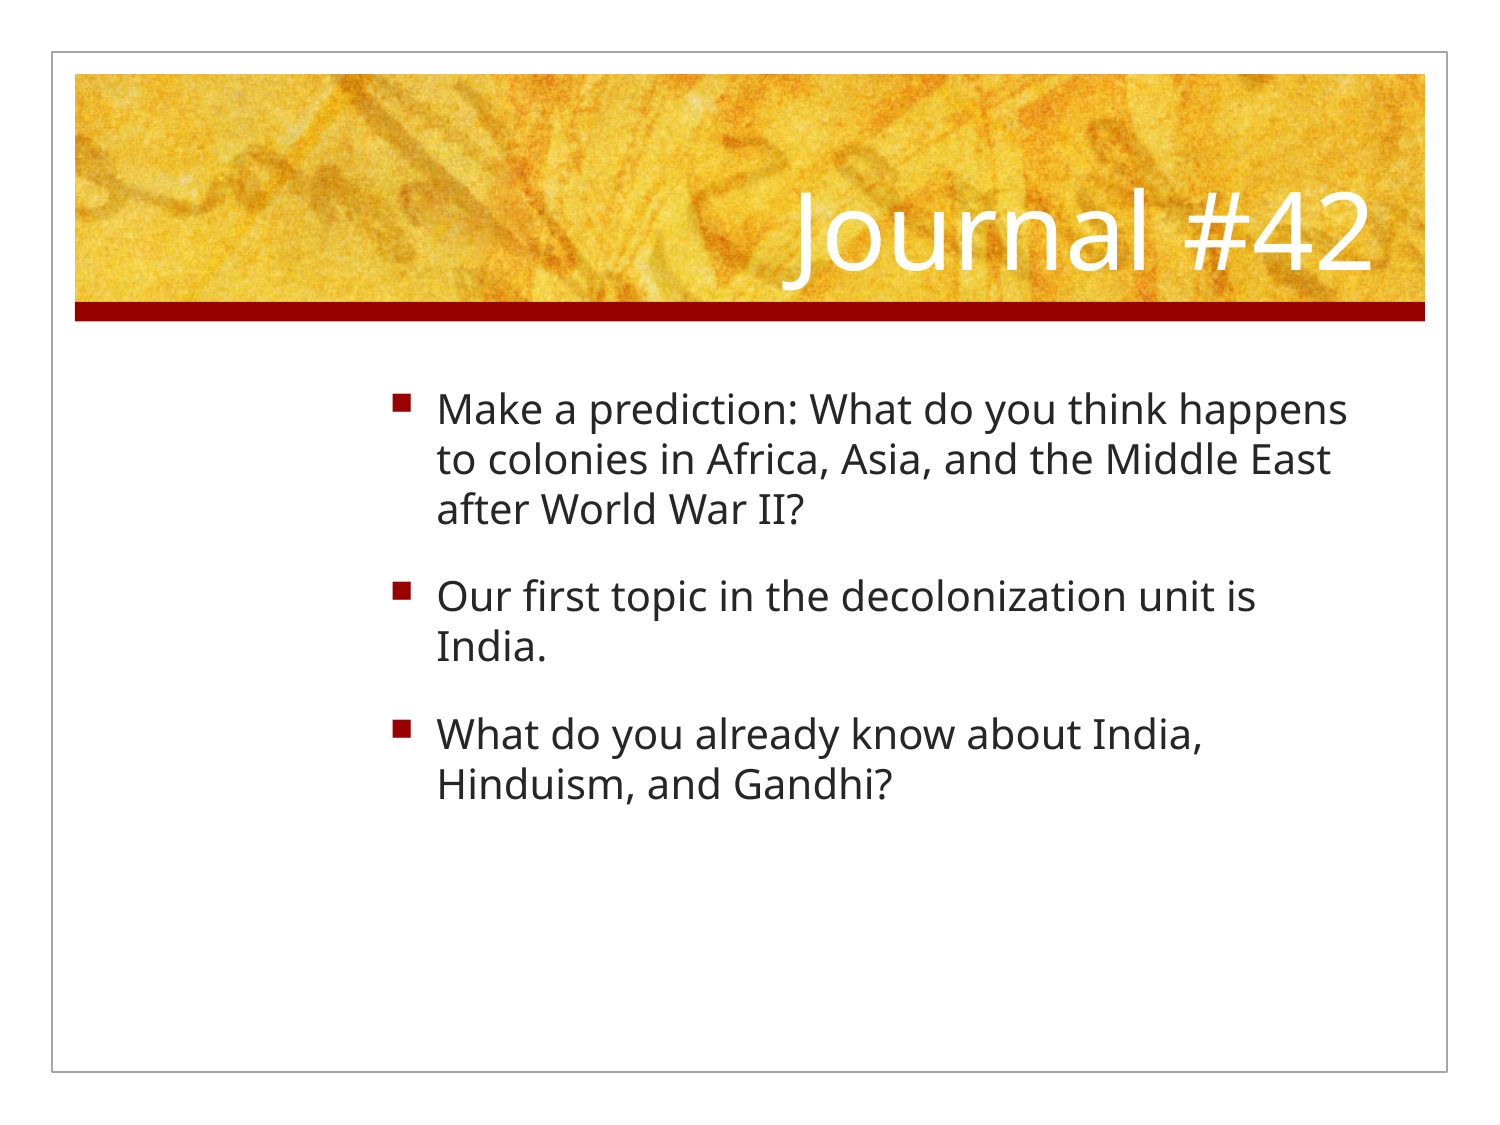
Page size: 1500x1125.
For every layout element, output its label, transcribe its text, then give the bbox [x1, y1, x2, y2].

list Make a prediction: What do you think happens to colonies in Africa, Asia, and the Middle East after World War II? Our first topic in the decolonization unit is India. What do you already know about India, Hinduism, and Gandhi? [375, 375, 1392, 1005]
picture [75, 74, 1425, 301]
title Journal #42 [108, 74, 1392, 292]
